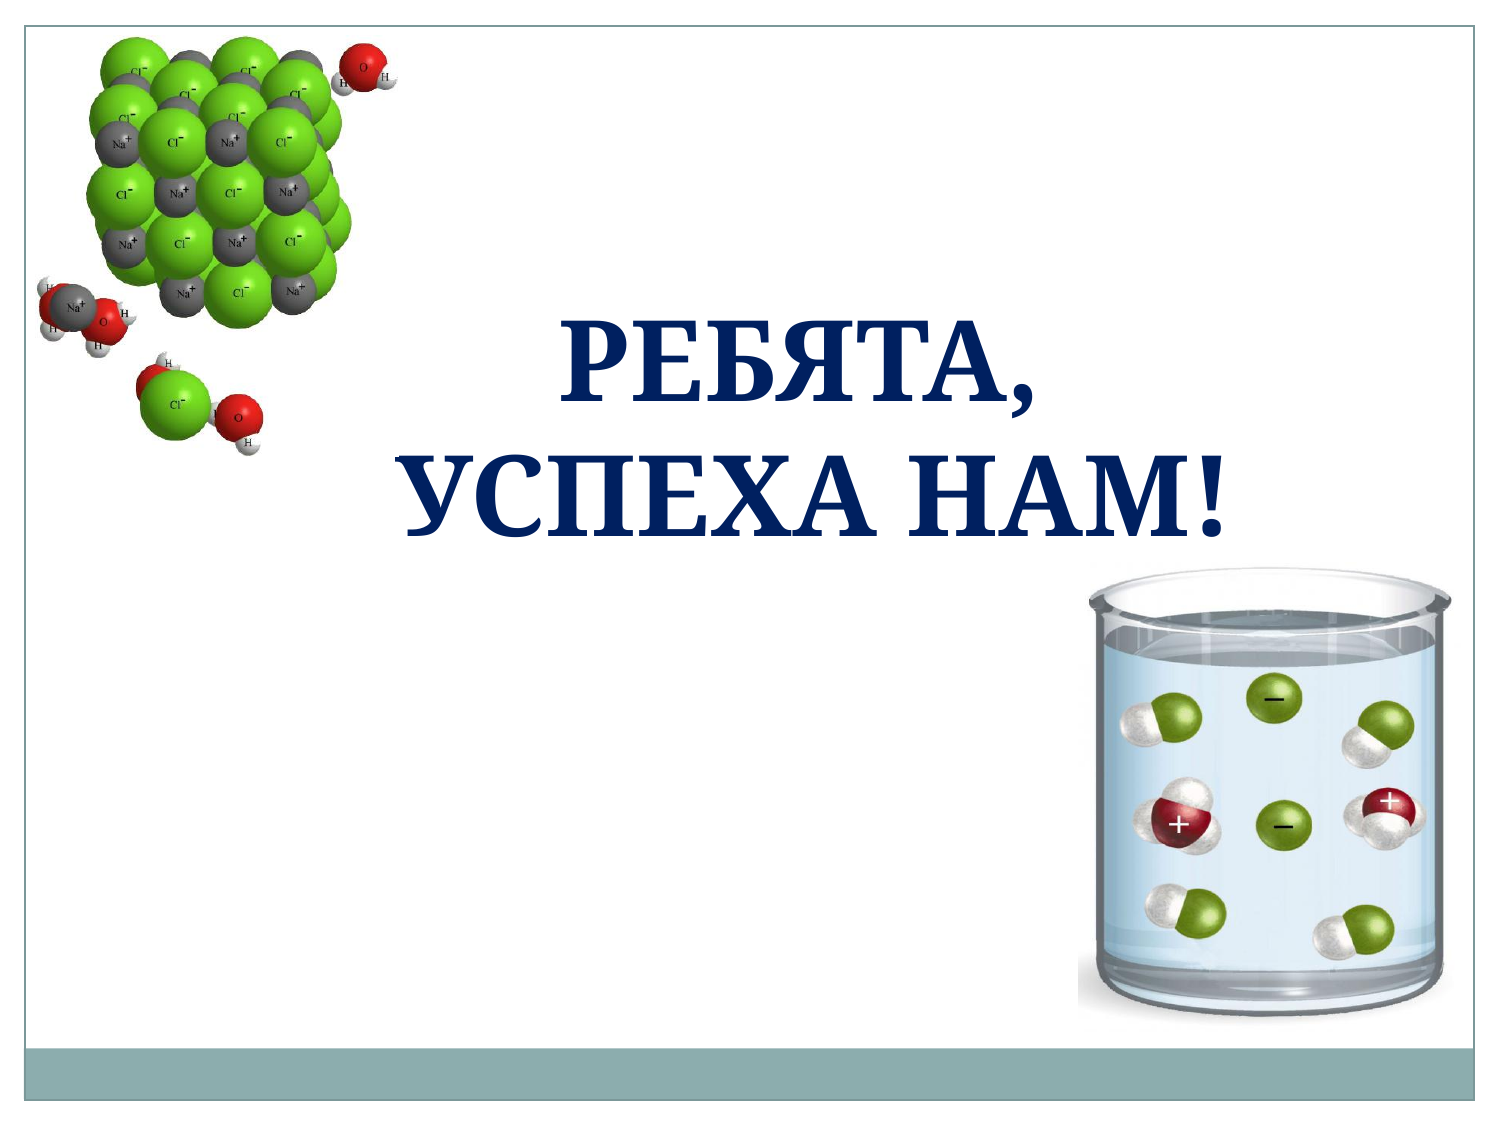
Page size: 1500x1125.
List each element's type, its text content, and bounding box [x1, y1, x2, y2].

text_box РЕБЯТА, УСПЕХА НАМ! [0, 281, 1500, 566]
picture [34, 34, 399, 458]
picture [1077, 562, 1461, 1032]
